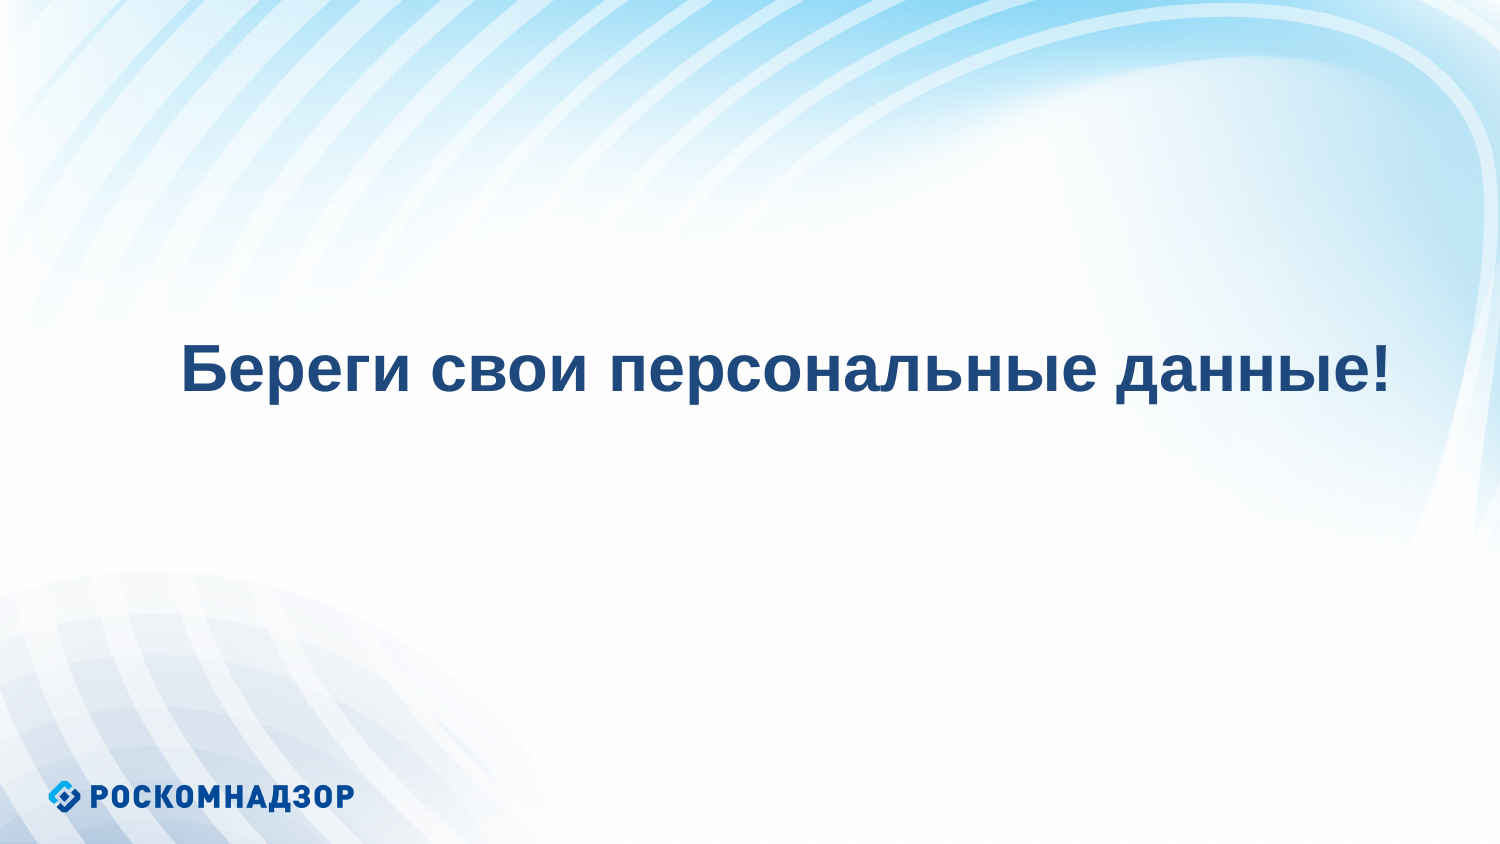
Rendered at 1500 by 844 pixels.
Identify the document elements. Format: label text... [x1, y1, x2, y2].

text_box Береги свои персональные данные! [41, 317, 1459, 413]
picture [0, 0, 1500, 844]
